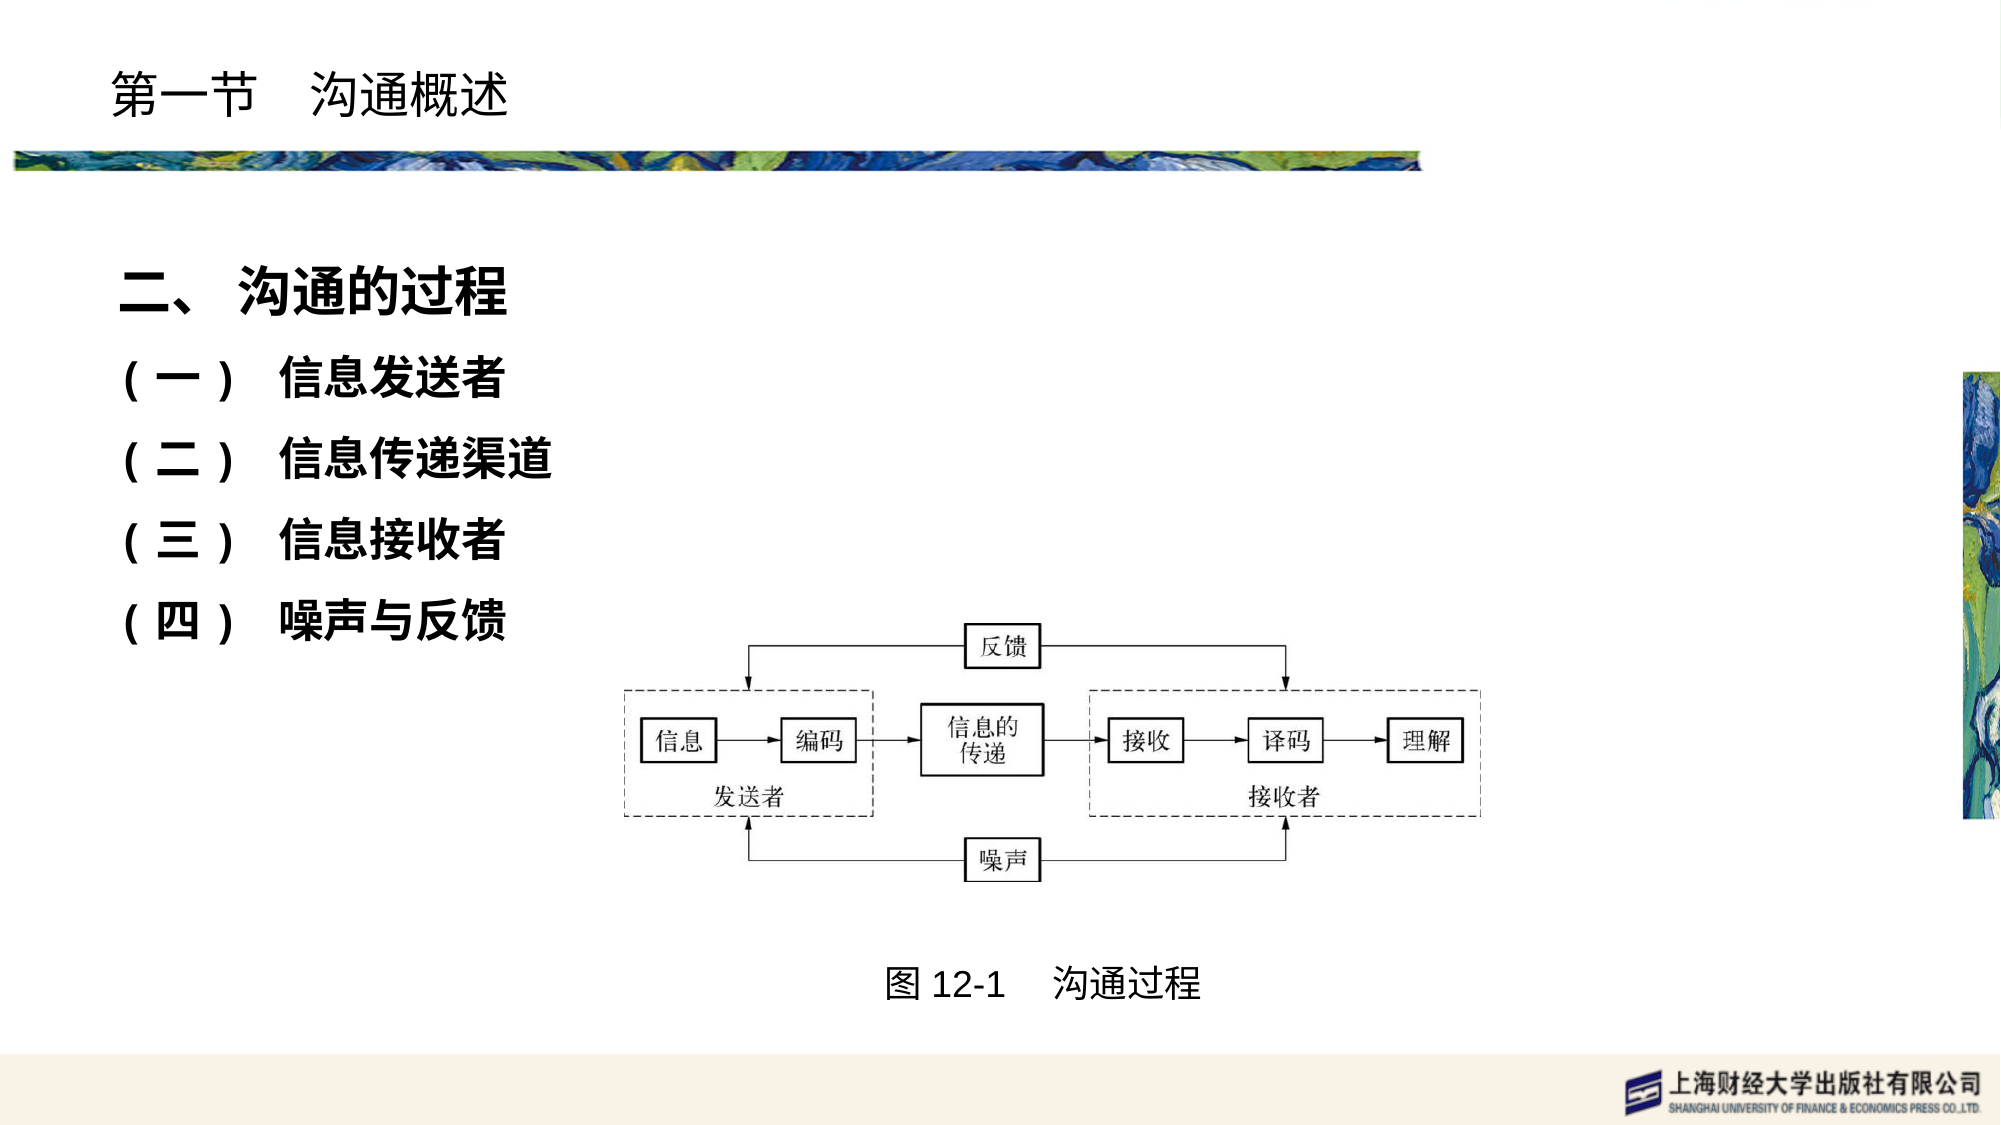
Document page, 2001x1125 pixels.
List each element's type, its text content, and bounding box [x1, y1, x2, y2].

text_box 图12-1 沟通过程 [608, 952, 1442, 1013]
title 第一节 沟通概述 [94, 42, 1451, 146]
picture [0, 0, 2001, 1125]
list 二、 沟通的过程 (一) 信息发送者 (二) 信息传递渠道 (三) 信息接收者 (四) 噪声与反馈 [102, 233, 1898, 1032]
